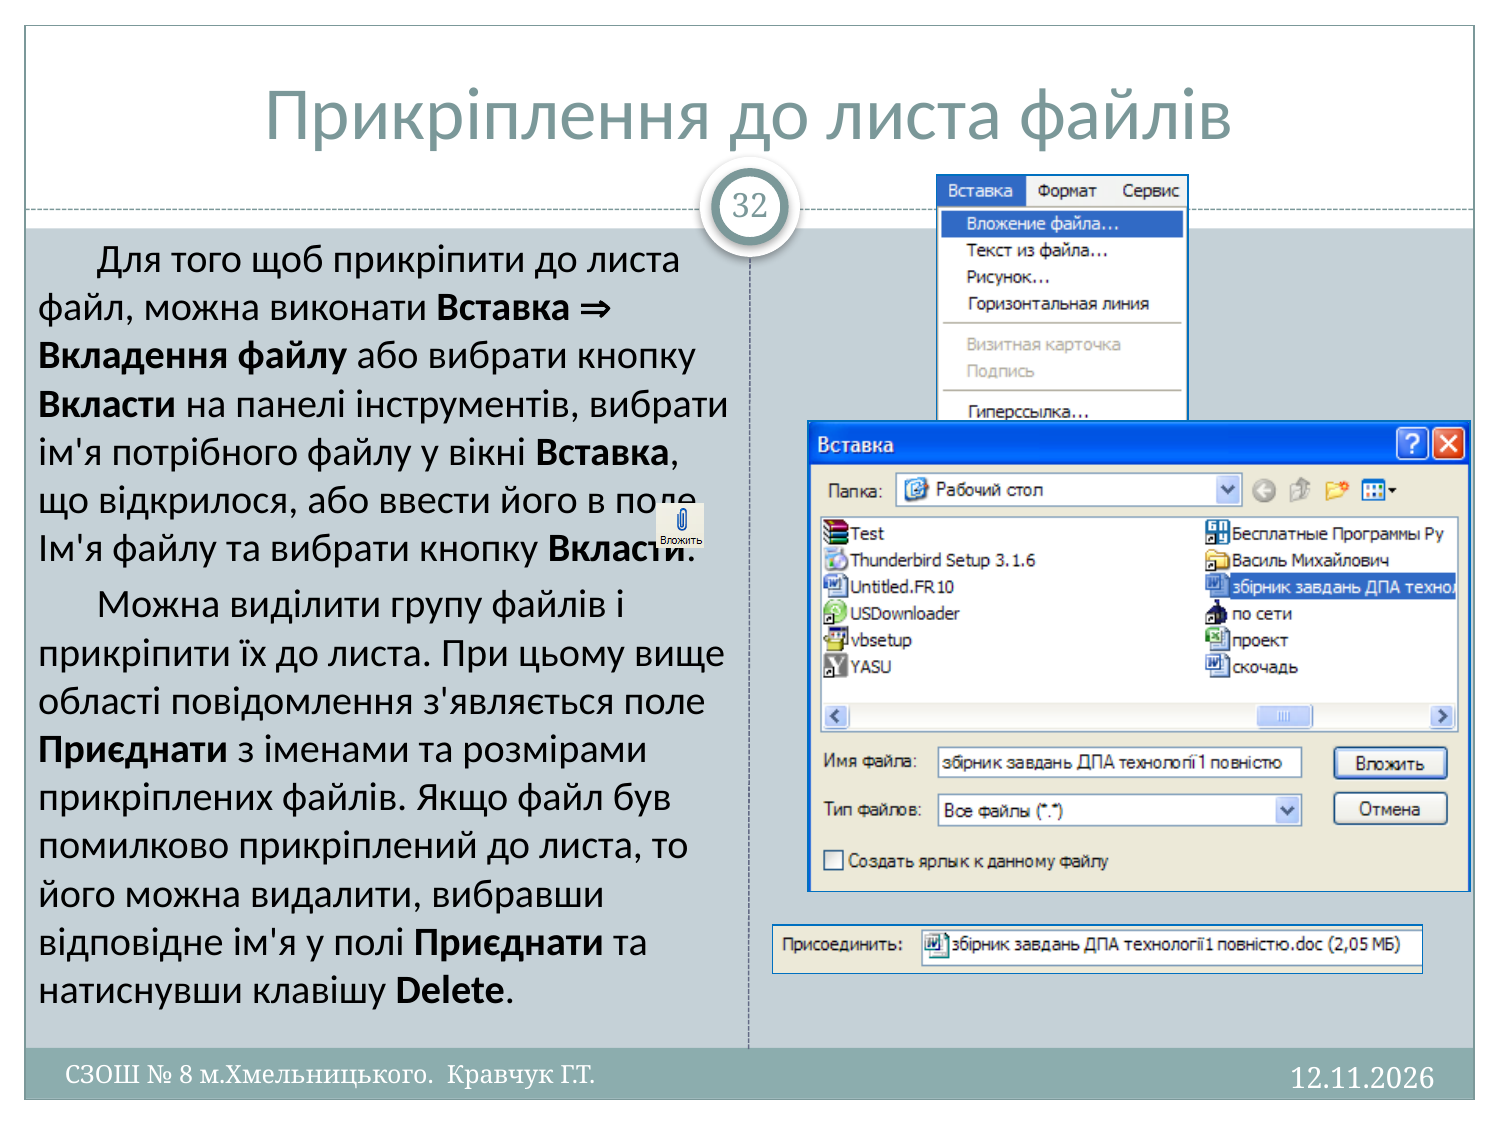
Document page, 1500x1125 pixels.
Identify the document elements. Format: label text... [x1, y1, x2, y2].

picture [808, 421, 1470, 891]
picture [655, 503, 704, 548]
picture [773, 925, 1423, 973]
footer СЗОШ № 8 м.Хмельницького. Кравчук Г.Т. [50, 1051, 638, 1112]
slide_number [950, 1051, 1450, 1112]
slide_number 32 [712, 170, 788, 243]
title Прикріплення до листа файлів [49, 37, 1450, 162]
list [937, 175, 1188, 418]
list Для того щоб прикріпити до листа файл, можна виконати Вставка  Вкладення файлу або вибрати кнопку Вкласти на панелі інструментів, вибрати ім'я потрібного файлу у вікні Вставка, що відкрилося, або ввести його в поле Ім'я файлу та вибрати кнопку Вкласти. Можна виділити групу файлів і прикріпити їх до листа. При цьому вище області повідомлення з'являється поле Приєднати з іменами та розмірами прикріплених файлів. Якщо файл був помилково прикріплений до листа, то його можна видалити, вибравши відповідне ім'я у полі Приєднати та натиснувши клавішу Delete. [23, 224, 750, 1043]
